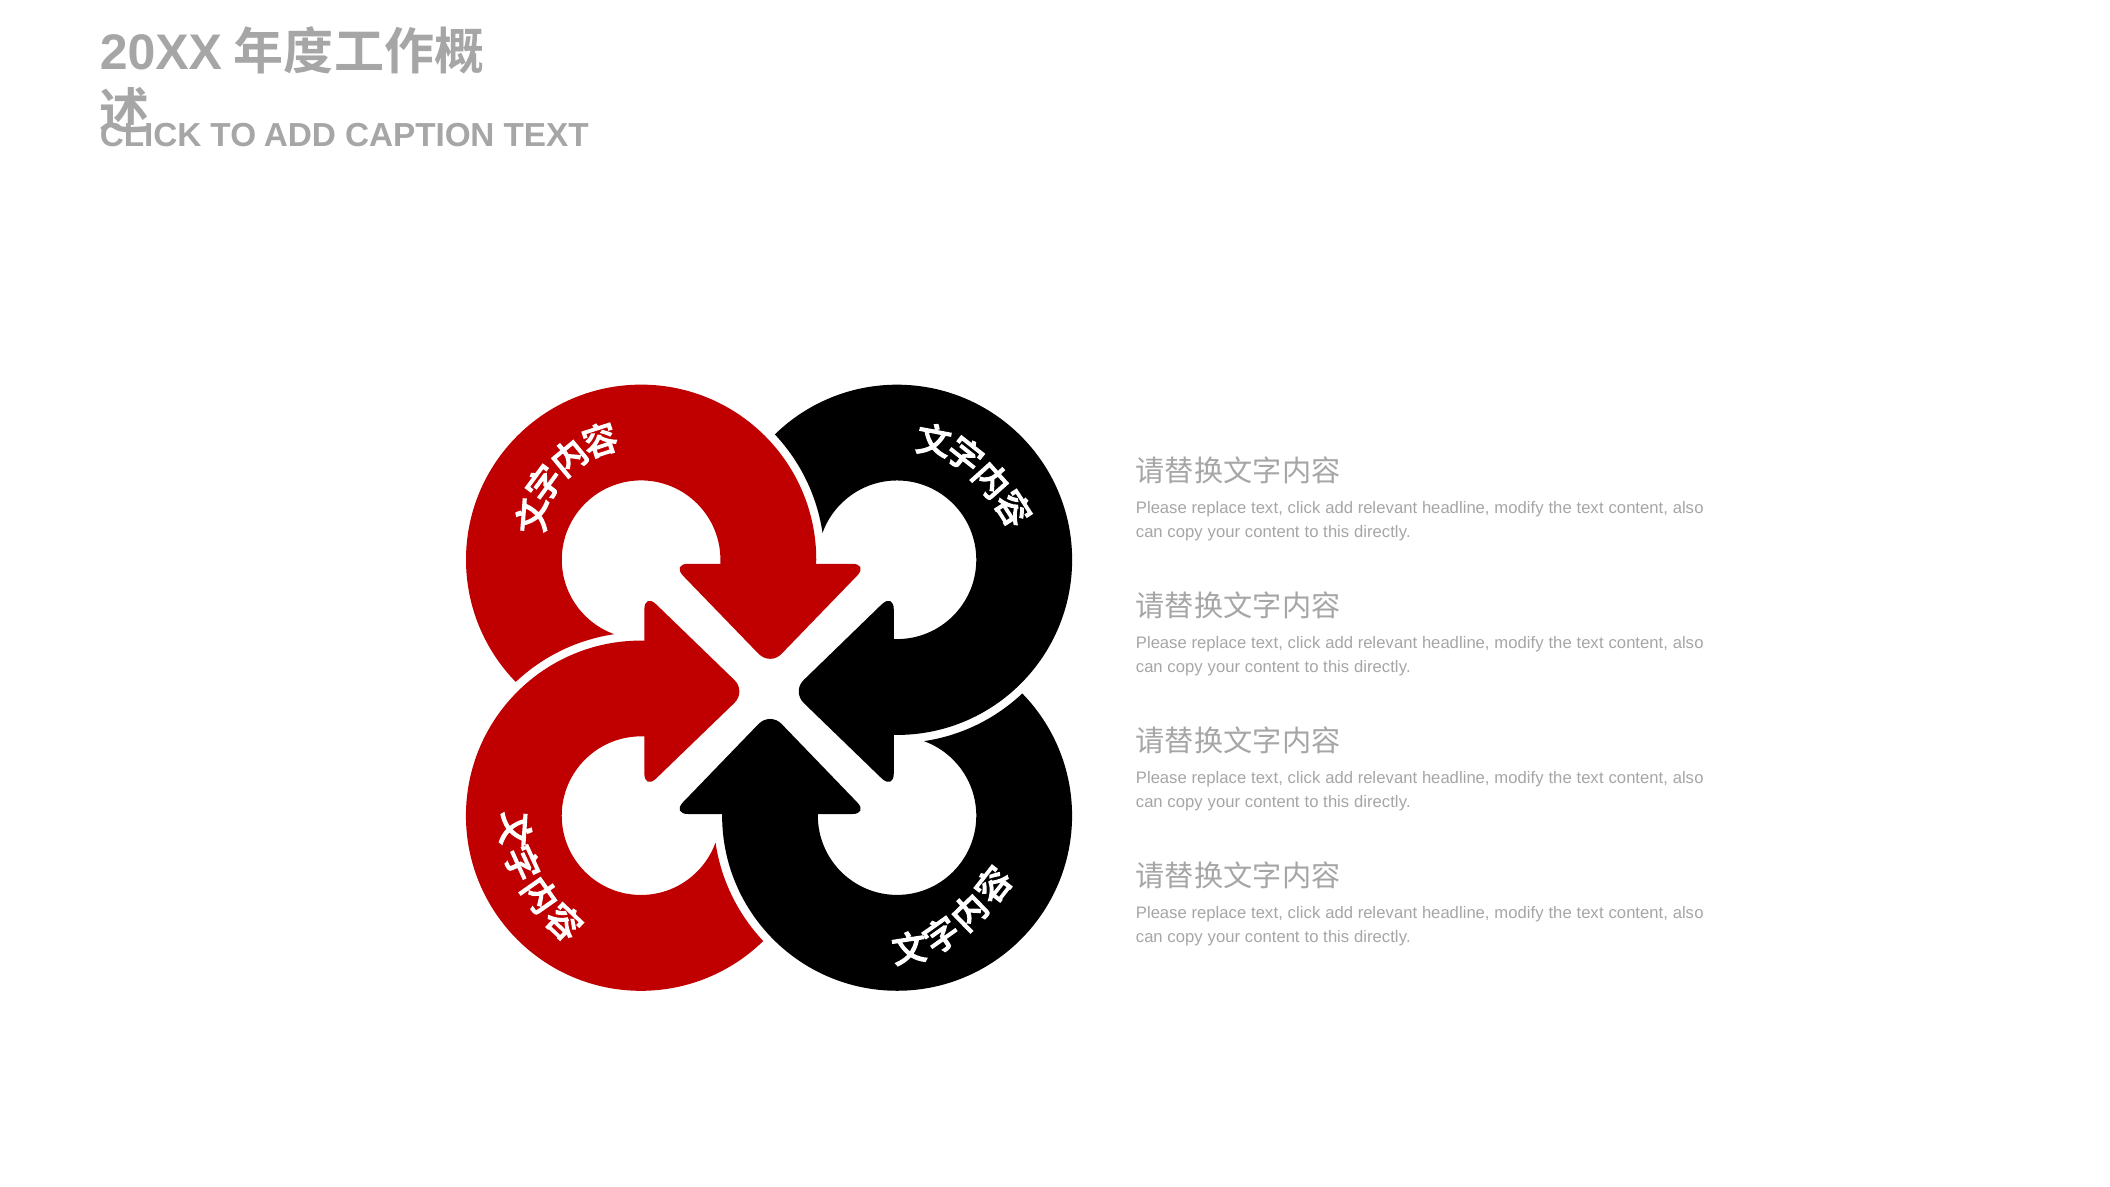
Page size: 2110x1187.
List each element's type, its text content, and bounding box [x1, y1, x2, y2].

text_box CLICK TO ADD CAPTION TEXT [99, 113, 629, 154]
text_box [1135, 580, 1728, 674]
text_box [1135, 850, 1728, 945]
text_box 20XX年度工作概述 [99, 19, 534, 113]
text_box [465, 384, 1073, 991]
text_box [1135, 444, 1728, 539]
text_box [1135, 715, 1728, 810]
